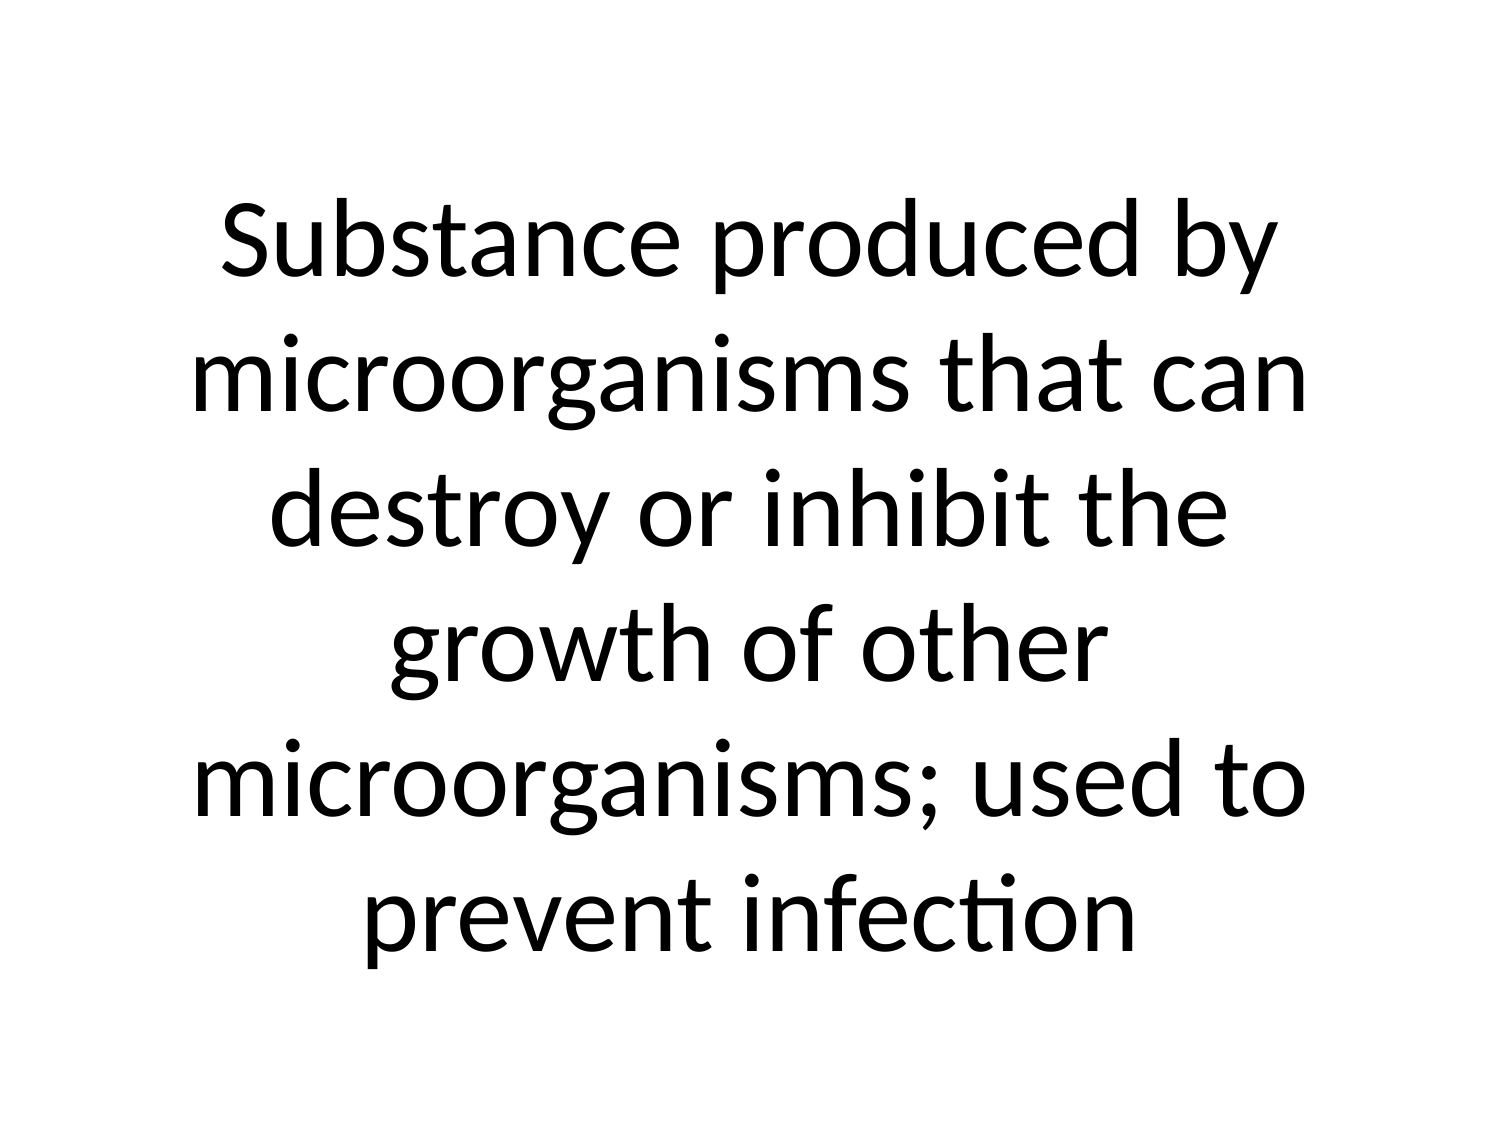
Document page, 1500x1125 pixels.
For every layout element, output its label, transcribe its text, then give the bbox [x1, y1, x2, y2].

title Substance produced by microorganisms that can destroy or inhibit the growth of other microorganisms; used to prevent infection [112, 50, 1388, 1088]
